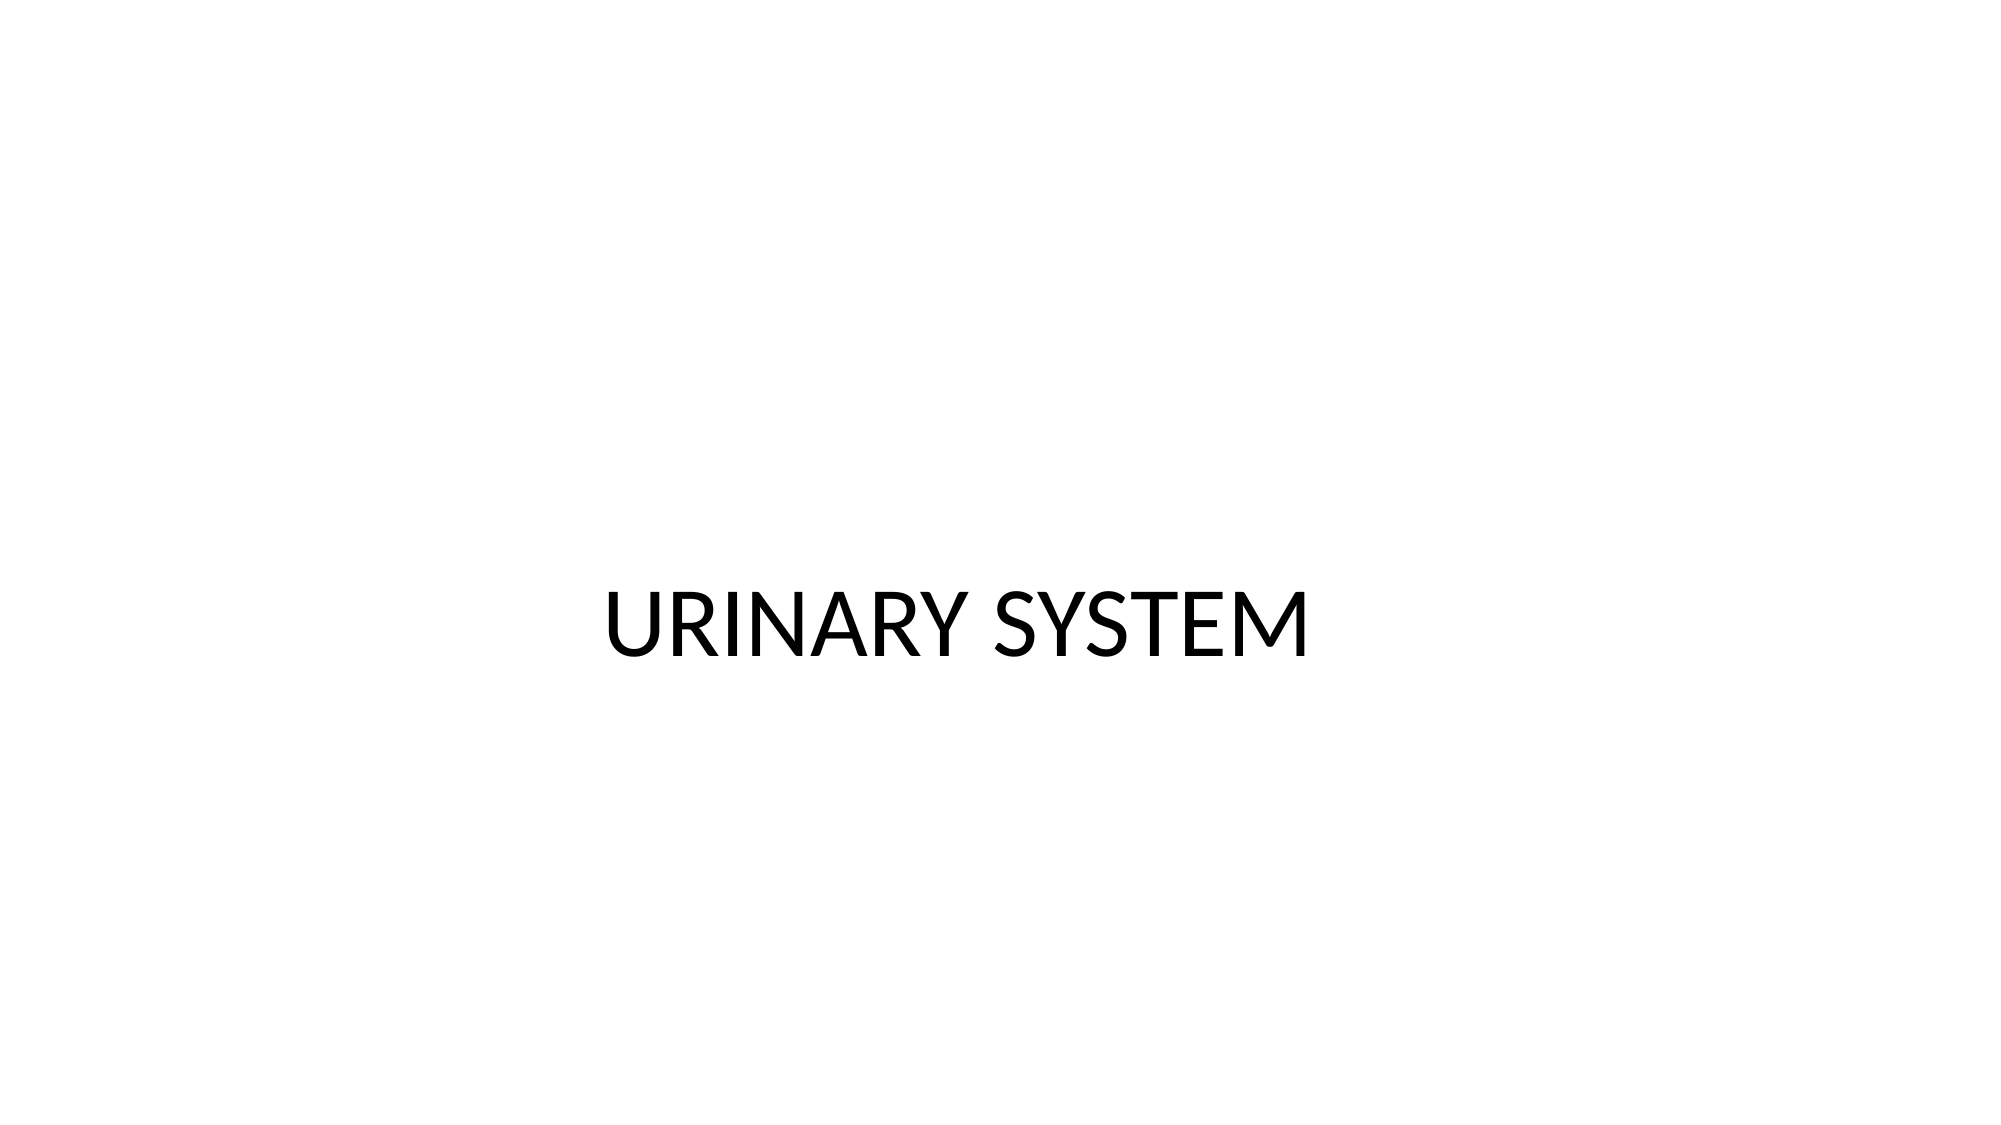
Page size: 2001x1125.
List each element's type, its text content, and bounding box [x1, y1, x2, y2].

list URINARY SYSTEM [137, 136, 1863, 1014]
